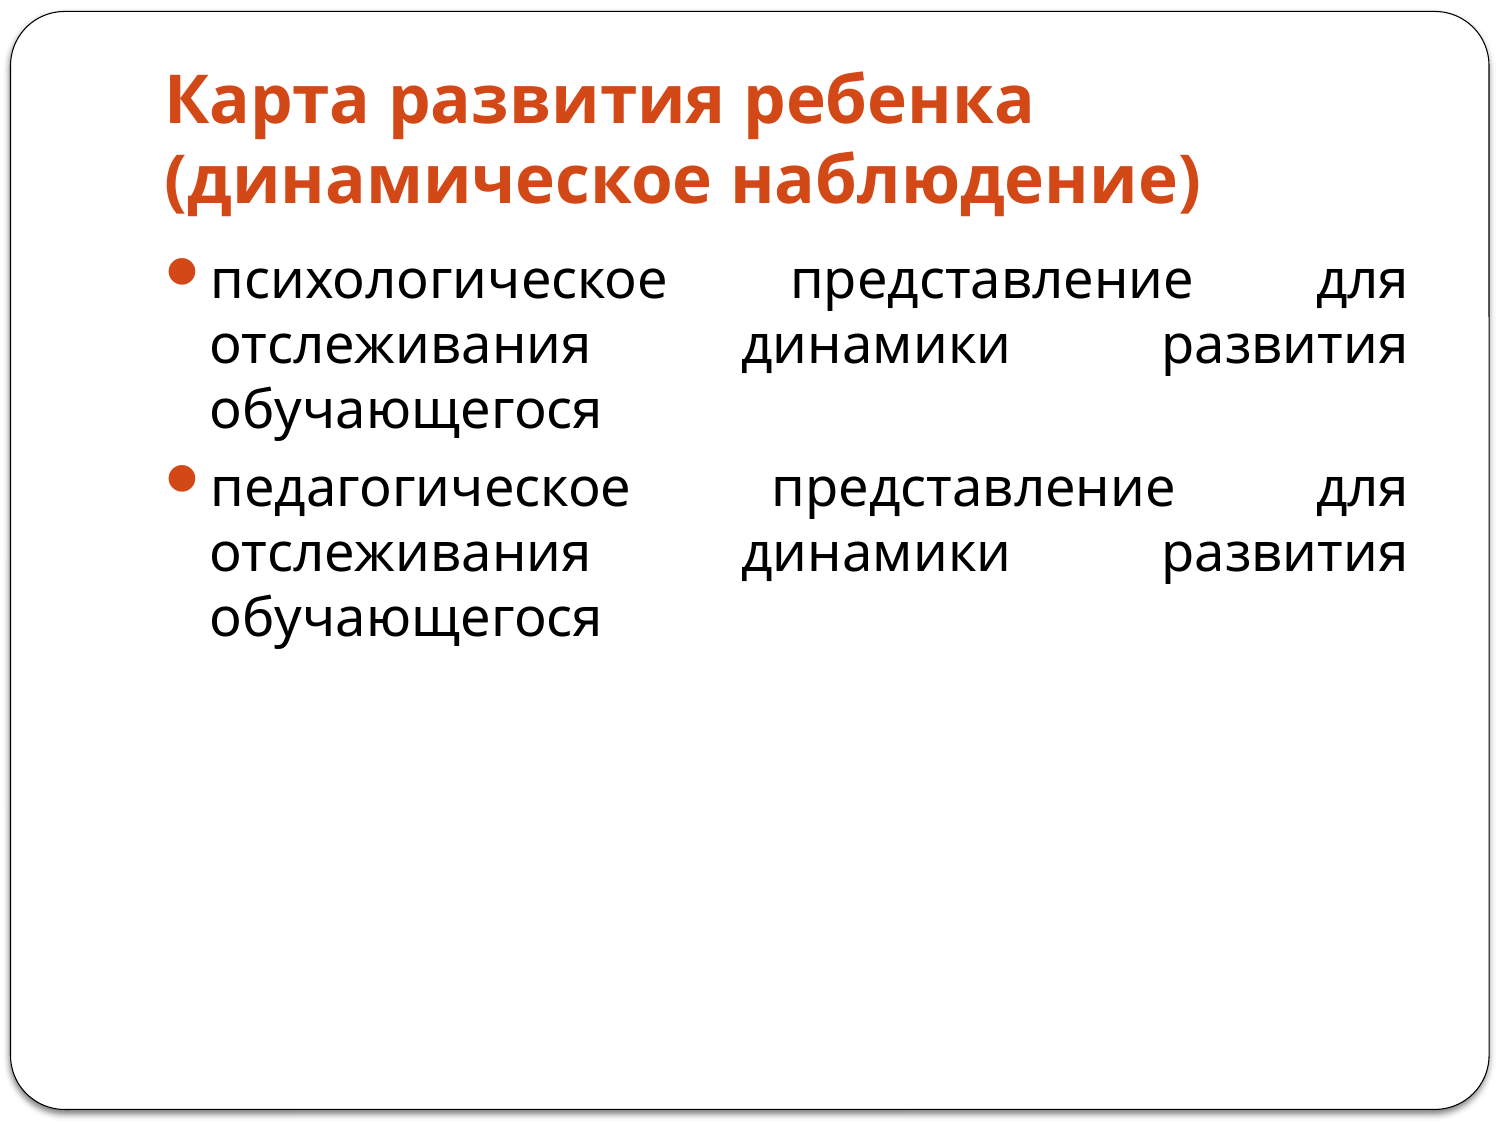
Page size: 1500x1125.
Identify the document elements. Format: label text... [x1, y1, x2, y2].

title Карта развития ребенка (динамическое наблюдение) [150, 45, 1425, 233]
list психологическое представление для отслеживания динамики развития обучающегося педагогическое представление для отслеживания динамики развития обучающегося [150, 237, 1425, 988]
